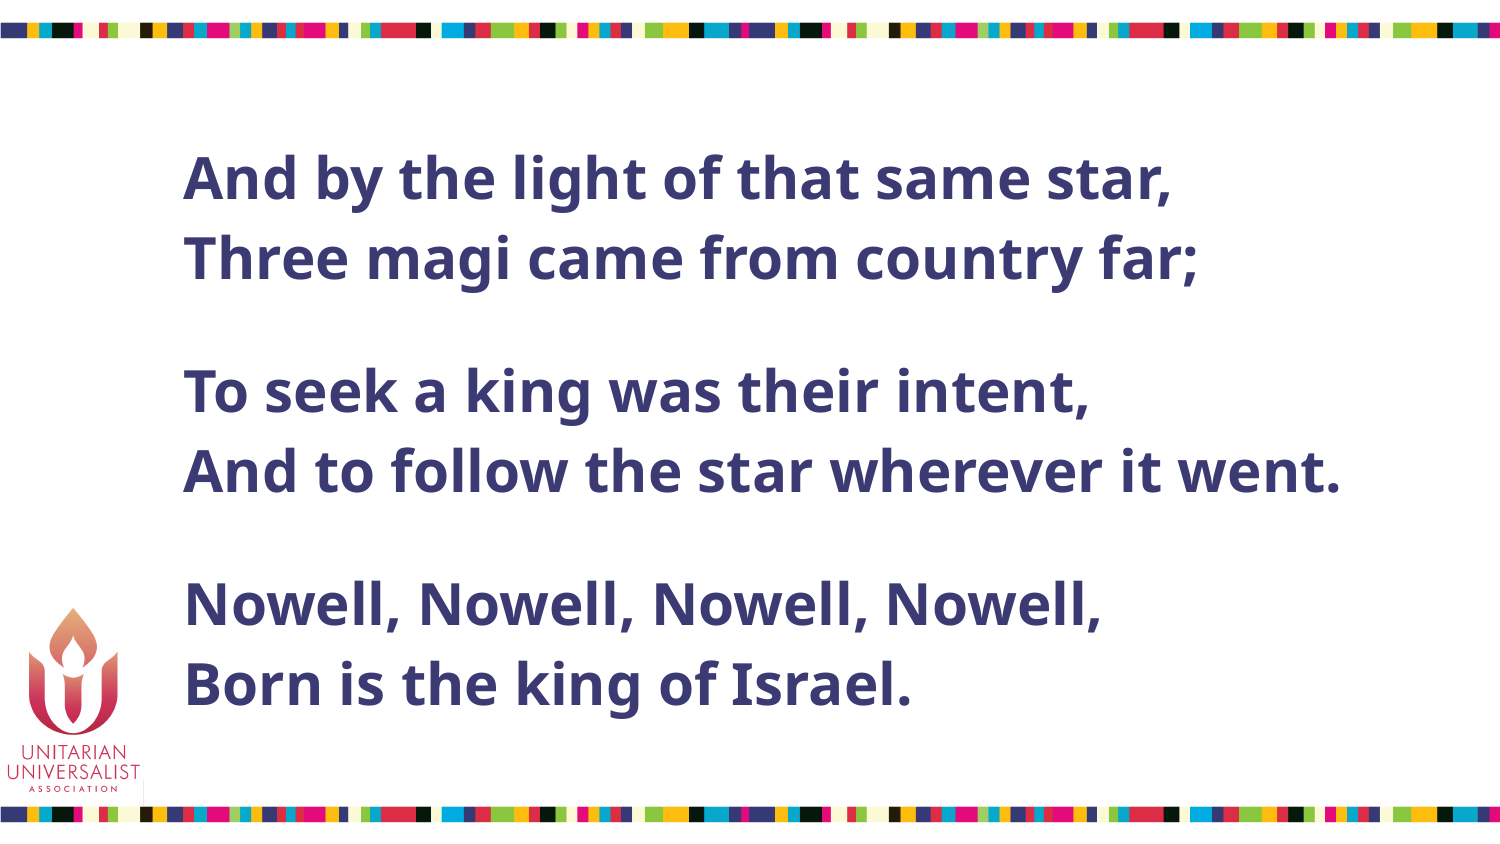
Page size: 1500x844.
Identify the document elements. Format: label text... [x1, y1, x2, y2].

text_box And by the light of that same star, Three magi came from country far; To seek a king was their intent, And to follow the star wherever it went. Nowell, Nowell, Nowell, Nowell, Born is the king of Israel. [168, 115, 1421, 733]
picture [0, 22, 1500, 40]
picture [0, 600, 1500, 824]
